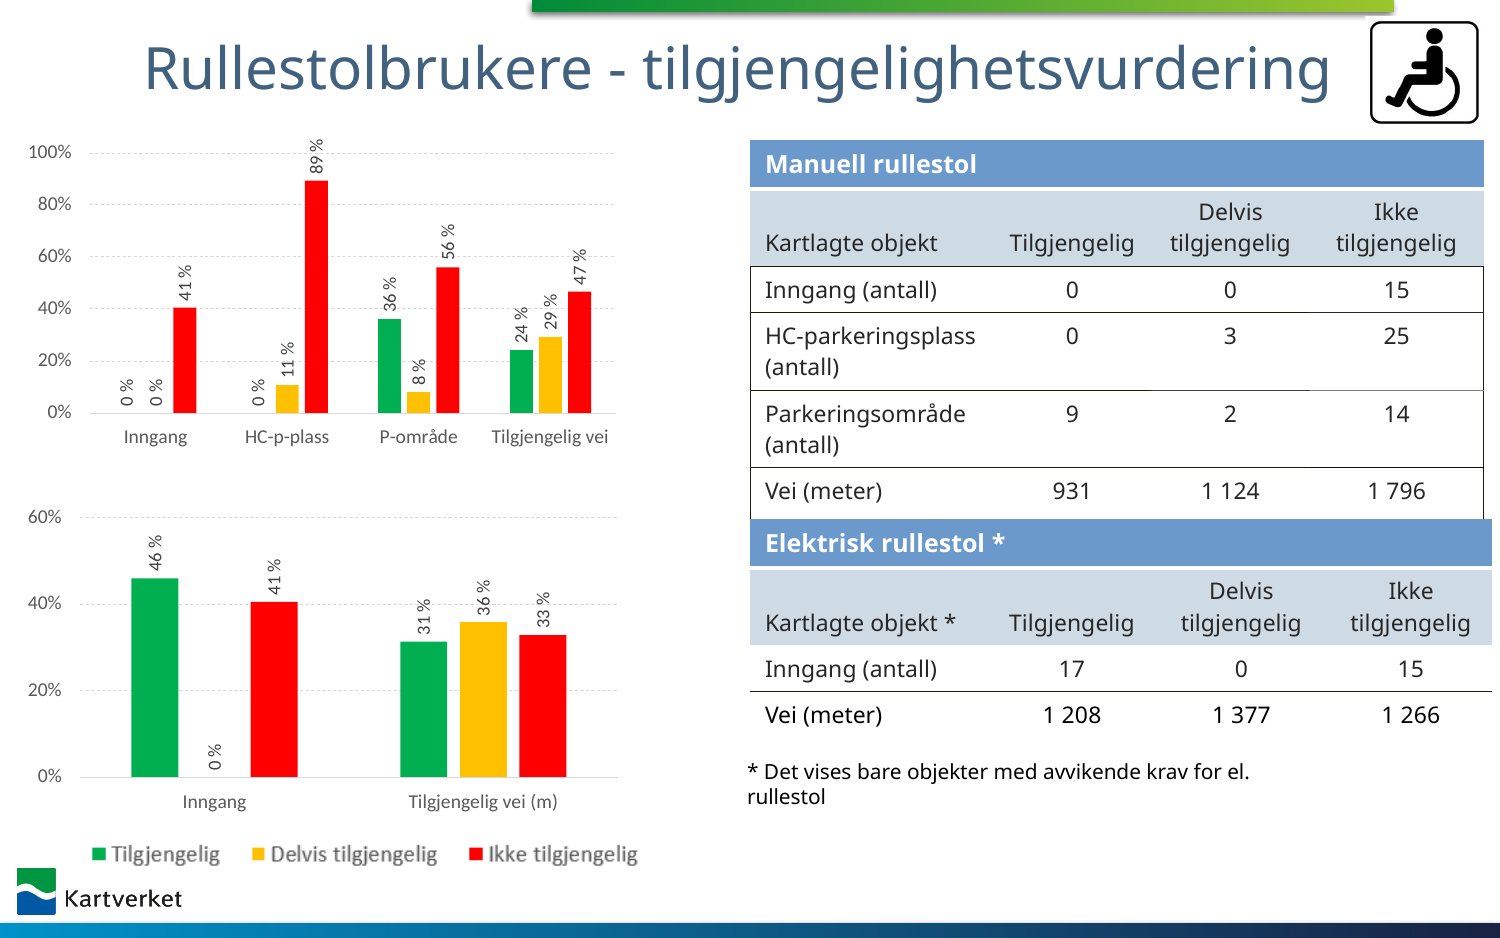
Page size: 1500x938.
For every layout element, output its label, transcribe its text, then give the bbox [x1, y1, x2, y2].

table_cell 1 796 [1310, 468, 1483, 519]
table_cell 1 124 [1151, 468, 1310, 519]
table_cell Vei (meter) [751, 468, 994, 519]
table_cell Ikke tilgjengelig [1330, 570, 1492, 645]
text_box Rullestolbrukere - tilgjengelighetsvurdering [39, 12, 1348, 109]
text_box * Det vises bare objekter med avvikende krav for el. rullestol [732, 751, 1317, 816]
table_cell 0 [1151, 267, 1310, 312]
table_cell Kartlagte objekt [750, 191, 994, 266]
table_cell Ikke tilgjengelig [1310, 191, 1484, 266]
picture [86, 838, 643, 870]
table_cell Vei (meter) [750, 692, 991, 738]
table_cell 15 [1330, 645, 1492, 691]
table_cell 1 377 [1153, 692, 1330, 738]
picture [20, 499, 630, 822]
table_cell 14 [1310, 391, 1483, 467]
table_cell 9 [994, 391, 1151, 467]
table_cell 3 [1151, 313, 1310, 390]
table_cell Tilgjengelig [994, 191, 1151, 266]
table_cell 1 208 [991, 692, 1153, 738]
table_cell 0 [994, 267, 1151, 312]
table_cell 0 [1153, 645, 1330, 691]
table_cell 15 [1310, 267, 1483, 312]
table_cell Tilgjengelig [991, 570, 1153, 645]
table_cell Delvis tilgjengelig [1153, 570, 1330, 645]
table_cell Parkeringsområde (antall) [751, 391, 994, 467]
table_cell HC-parkeringsplass (antall) [751, 313, 994, 390]
table_header Elektrisk rullestol * [750, 519, 1492, 566]
picture [1365, 16, 1484, 129]
table_cell Inngang (antall) [750, 645, 991, 691]
table_cell Delvis tilgjengelig [1151, 191, 1310, 266]
picture [20, 135, 629, 457]
table_cell 17 [991, 645, 1153, 691]
table_cell 1 266 [1330, 692, 1492, 738]
table_cell 2 [1151, 391, 1310, 467]
table_cell Inngang (antall) [751, 267, 994, 312]
table_cell 0 [994, 313, 1151, 390]
table_cell Kartlagte objekt * [750, 570, 991, 645]
table_cell 931 [994, 468, 1151, 519]
table_header Manuell rullestol [750, 140, 1484, 187]
table_cell 25 [1310, 313, 1483, 390]
